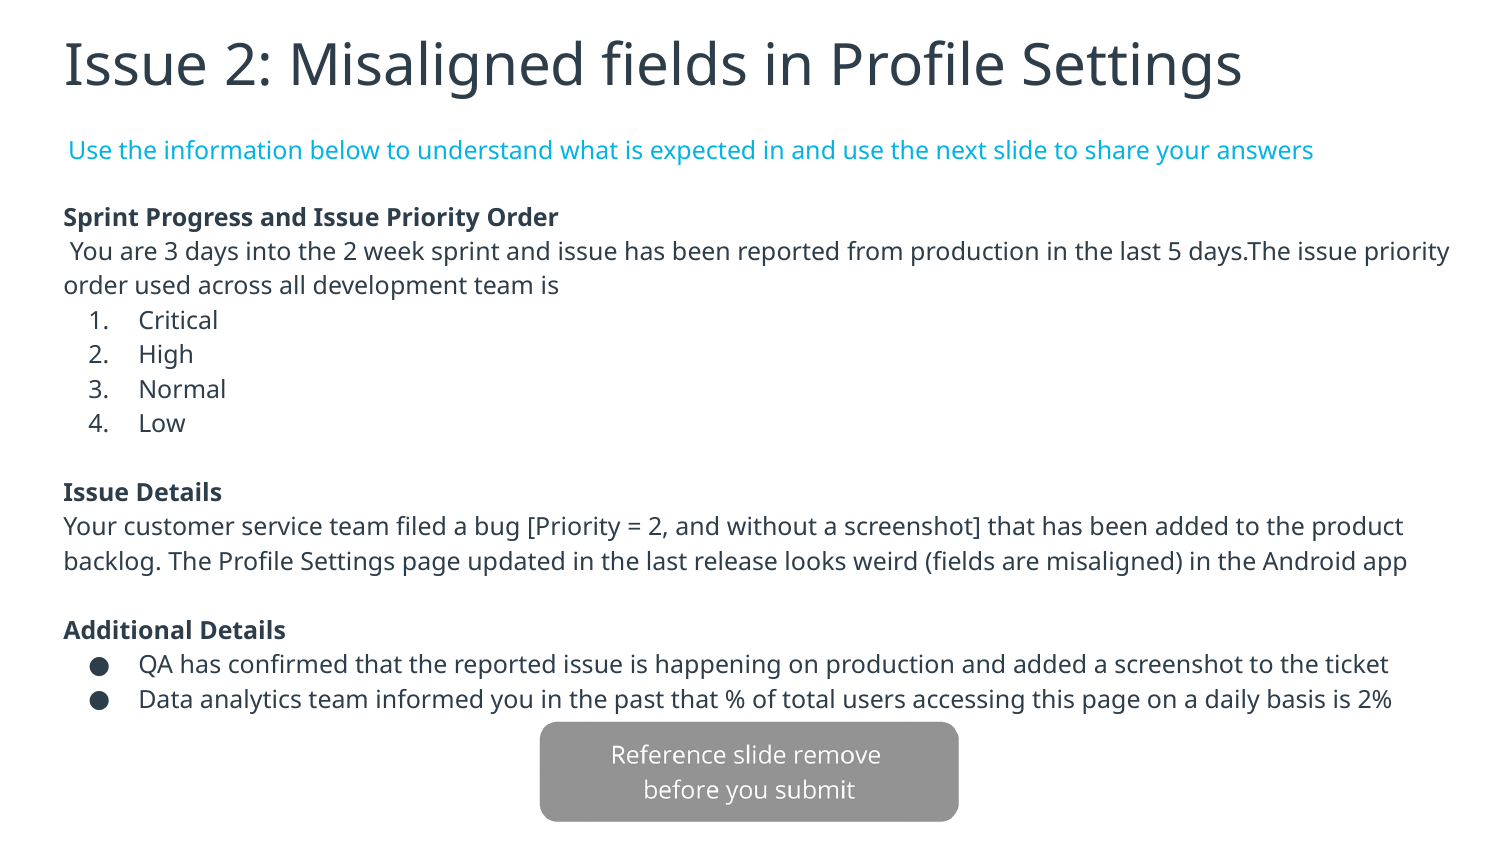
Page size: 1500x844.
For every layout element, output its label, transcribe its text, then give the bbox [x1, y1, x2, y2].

picture [535, 718, 961, 825]
text_box Issue 2: Misaligned fields in Profile Settings [49, 12, 1409, 121]
list Sprint Progress and Issue Priority Order You are 3 days into the 2 week sprint and issue has been reported from production in the last 5 days.The issue priority order used across all development team is Critical High Normal Low Issue Details Your customer service team filed a bug [Priority = 2, and without a screenshot] that has been added to the product backlog. The Profile Settings page updated in the last release looks weird (fields are misaligned) in the Android app Additional Details QA has confirmed that the reported issue is happening on production and added a screenshot to the ticket Data analytics team informed you in the past that % of total users accessing this page on a daily basis is 2% [57, 190, 1459, 720]
list Use the information below to understand what is expected in and use the next slide to share your answers [62, 124, 1413, 176]
